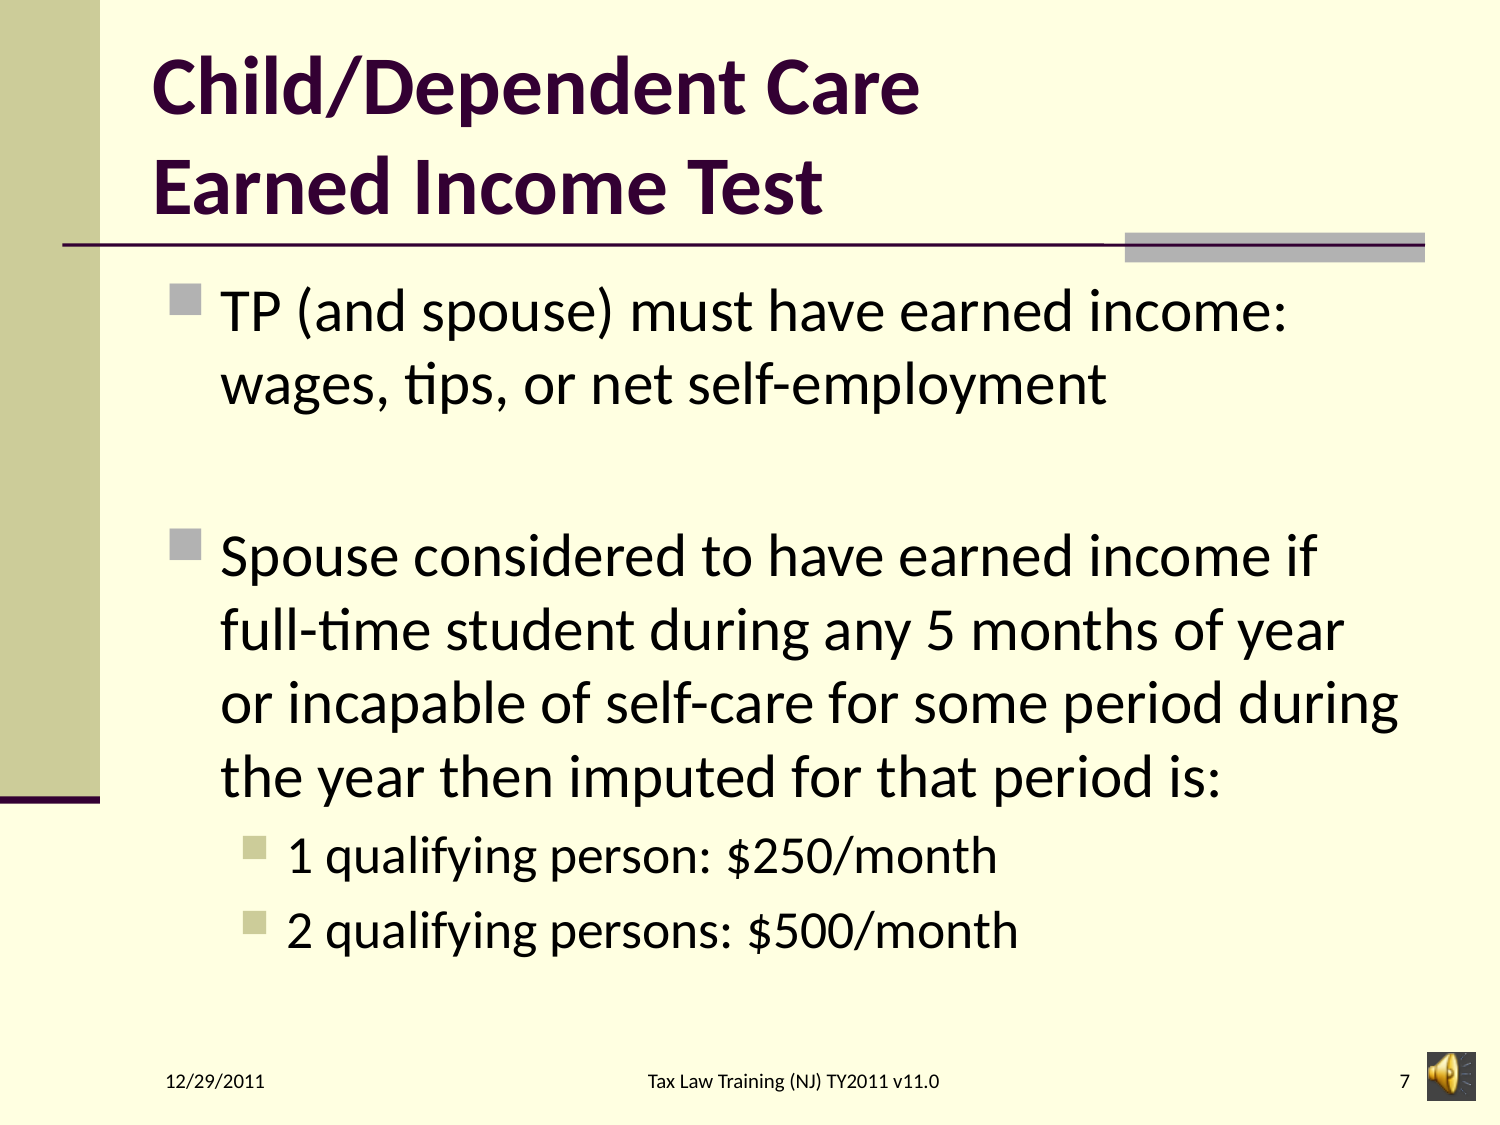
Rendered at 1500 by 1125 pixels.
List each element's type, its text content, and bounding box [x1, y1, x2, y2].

slide_number 7 [1112, 1049, 1426, 1101]
list TP (and spouse) must have earned income: wages, tips, or net self-employment Spouse considered to have earned income if full-time student during any 5 months of year or incapable of self-care for some period during the year then imputed for that period is: 1 qualifying person: $250/month 2 qualifying persons: $500/month [150, 262, 1425, 1038]
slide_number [149, 1050, 476, 1101]
footer Tax Law Training (NJ) TY2011 v11.0 [549, 1049, 1038, 1101]
title Child/Dependent Care Earned Income Test [137, 37, 1413, 225]
picture [1426, 1051, 1477, 1102]
